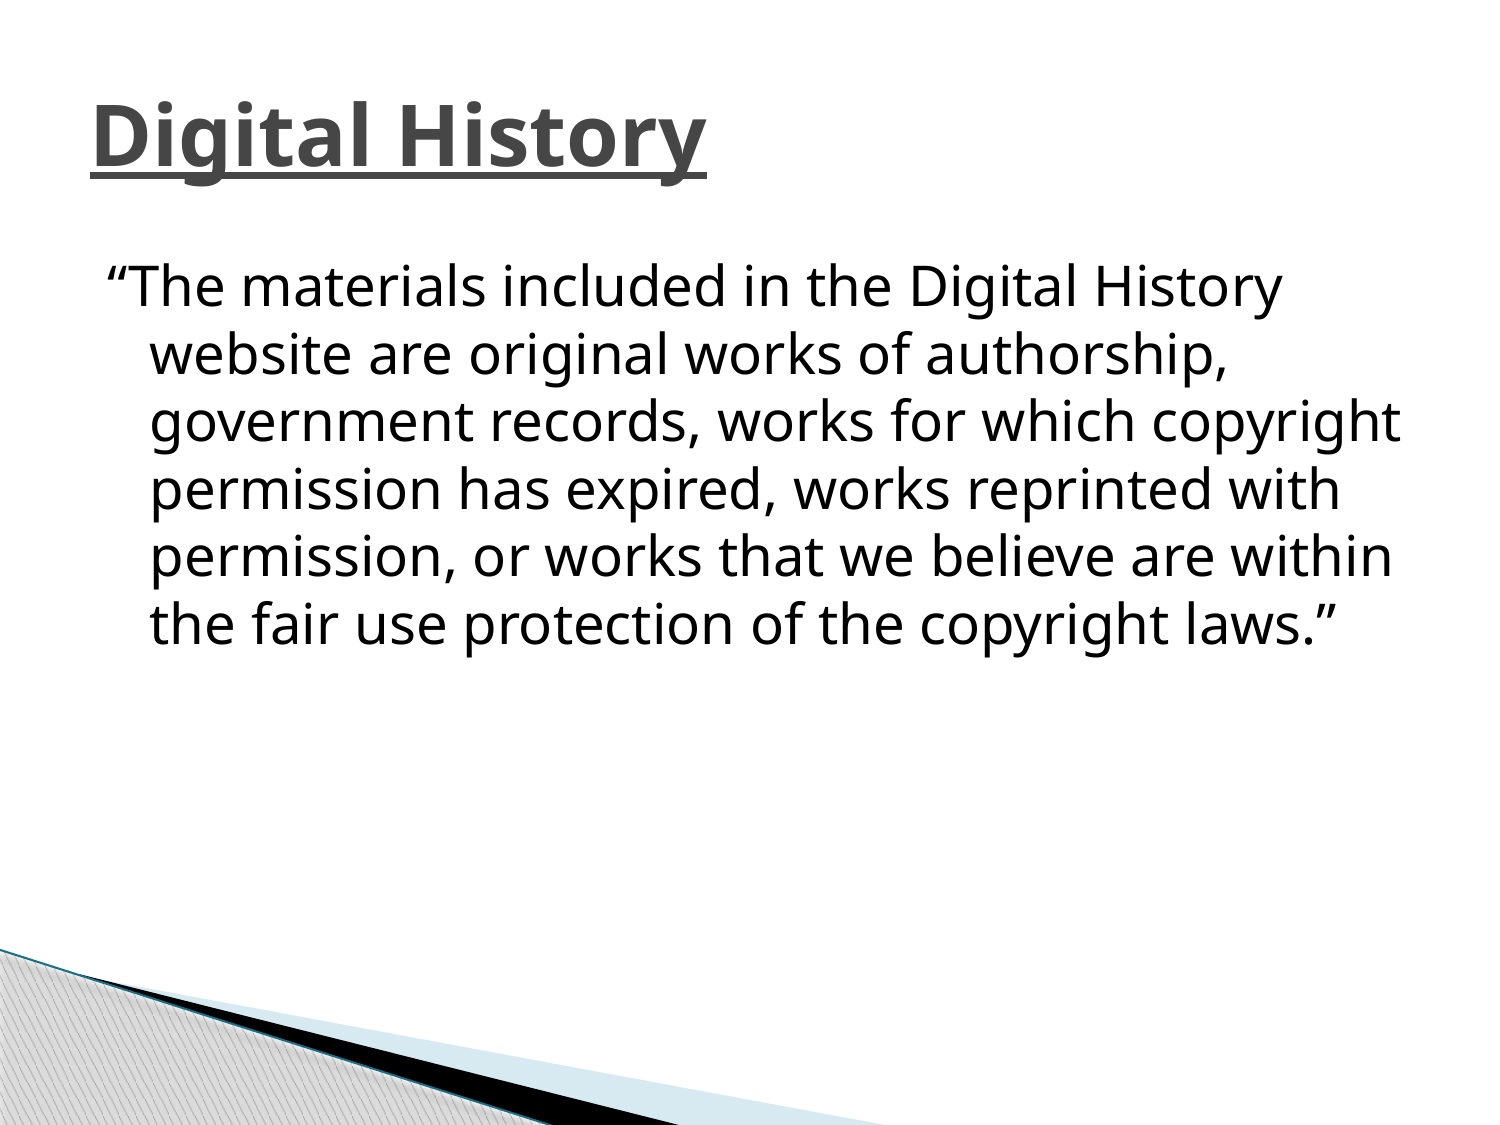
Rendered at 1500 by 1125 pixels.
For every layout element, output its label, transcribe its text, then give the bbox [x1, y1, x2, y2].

list “The materials included in the Digital History website are original works of authorship, government records, works for which copyright permission has expired, works reprinted with permission, or works that we believe are within the fair use protection of the copyright laws.” [75, 243, 1425, 986]
title Digital History [75, 45, 1425, 233]
